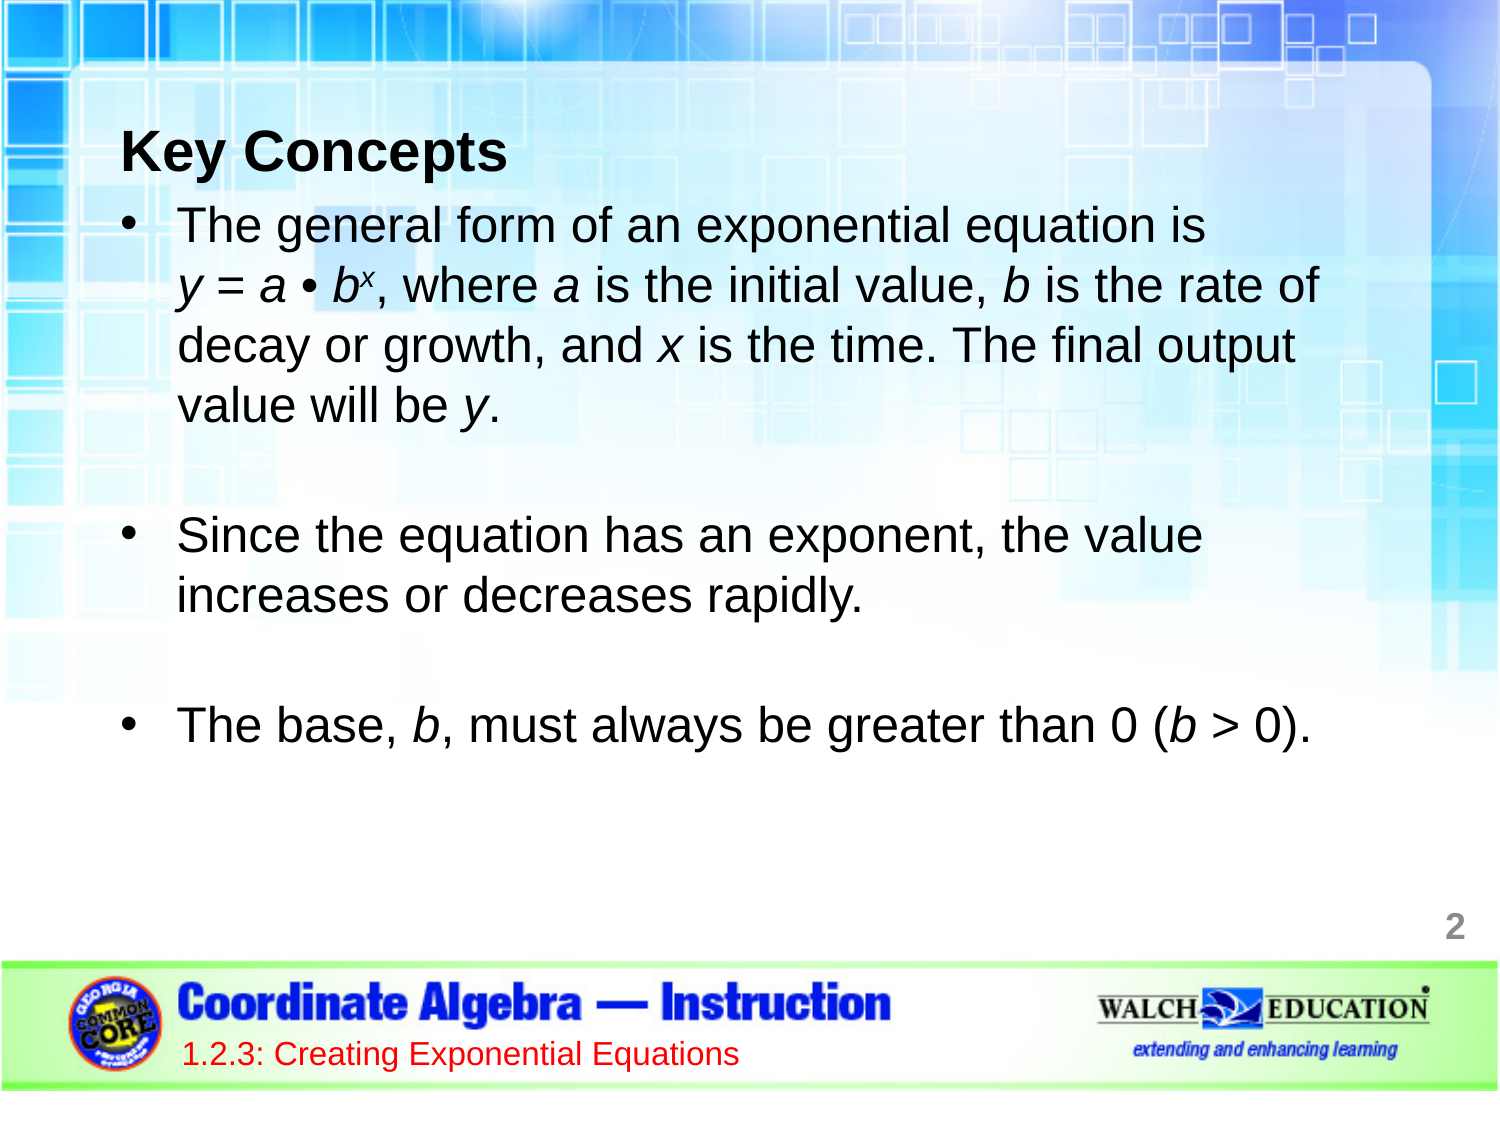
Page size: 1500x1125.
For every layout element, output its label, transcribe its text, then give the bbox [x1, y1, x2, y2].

slide_number 2 [1361, 901, 1481, 949]
subtitle Key Concepts The general form of an exponential equation is y = a • bx, where a is the initial value, b is the rate of decay or growth, and x is the time. The final output value will be y. Since the equation has an exponent, the value increases or decreases rapidly. The base, b, must always be greater than 0 (b > 0). [105, 105, 1394, 925]
picture [1, 0, 1500, 1091]
list 1.2.3: Creating Exponential Equations [166, 1024, 1074, 1069]
